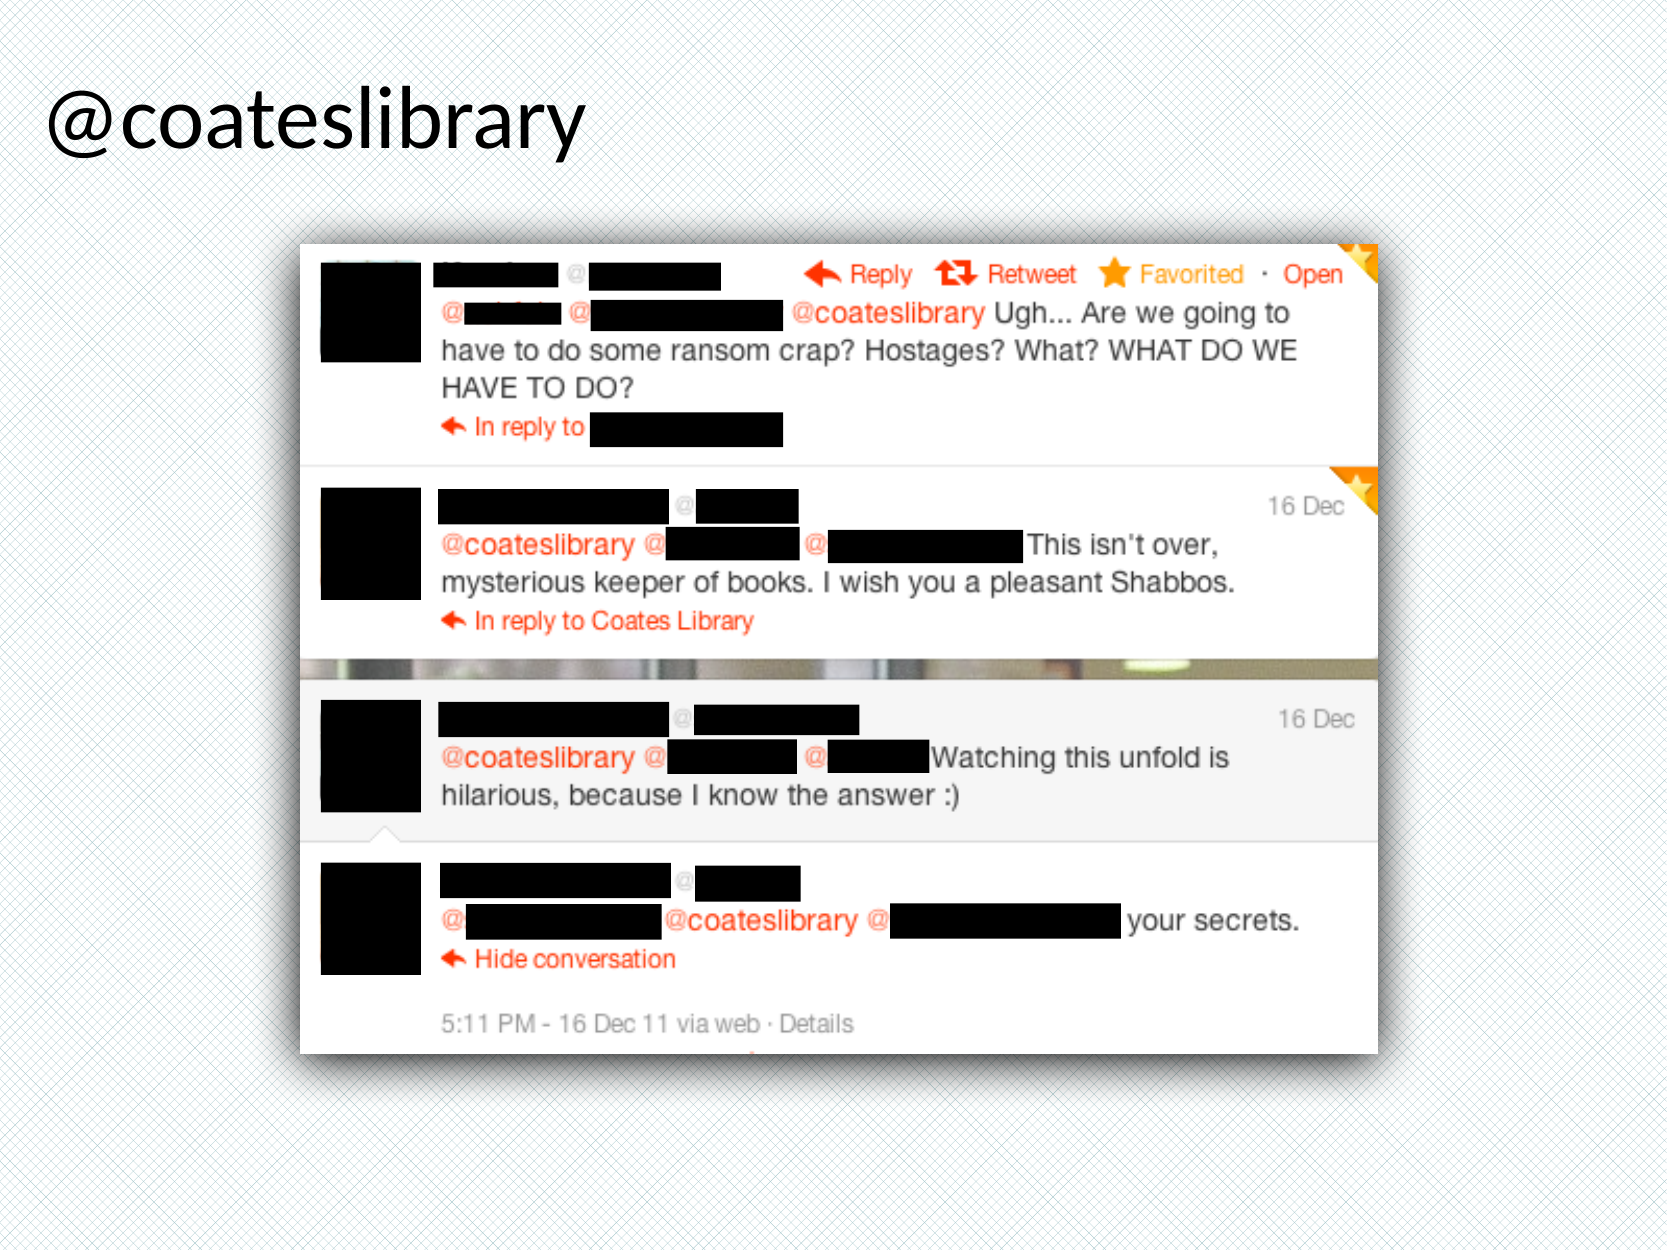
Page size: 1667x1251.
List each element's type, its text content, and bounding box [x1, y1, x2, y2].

title @coateslibrary [40, 66, 1624, 215]
picture [299, 244, 1378, 1054]
